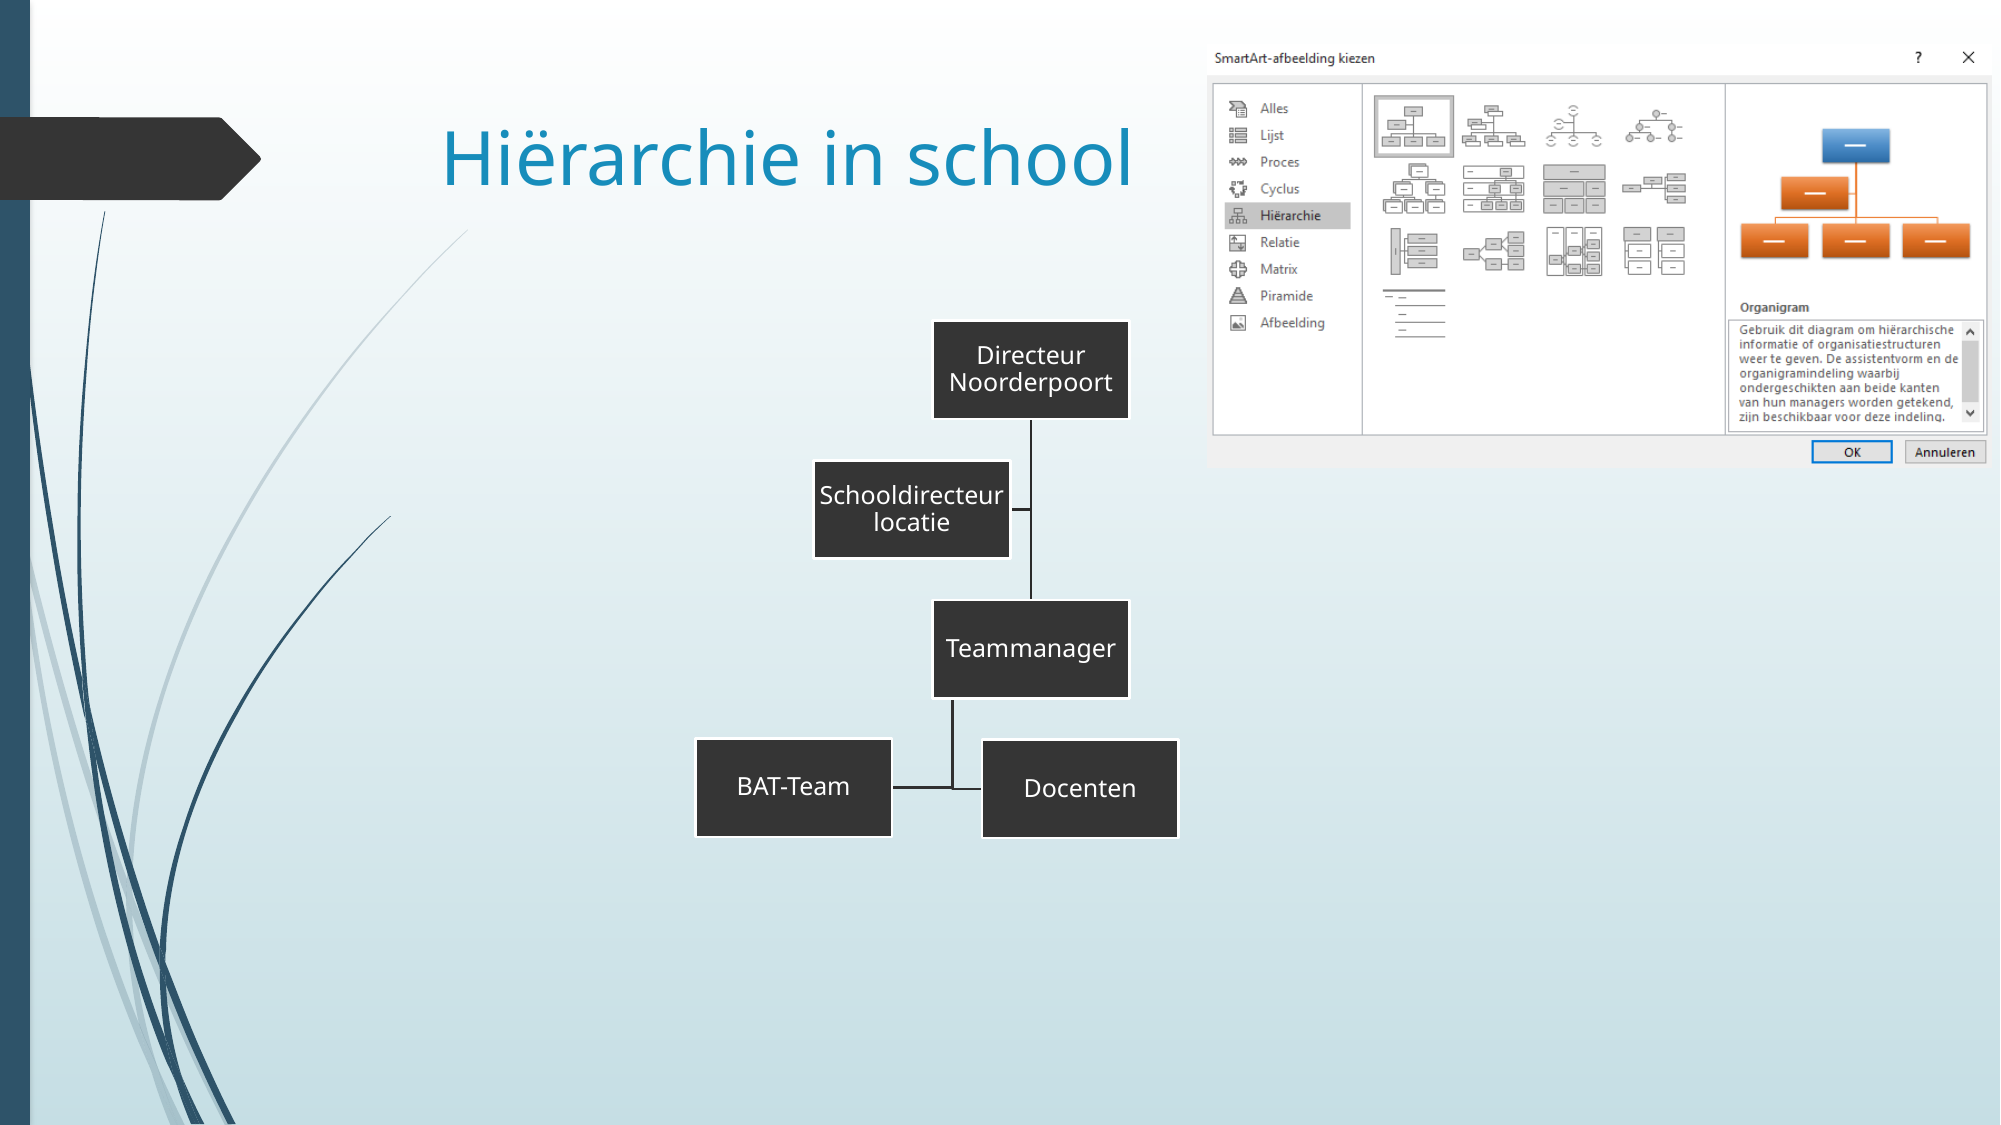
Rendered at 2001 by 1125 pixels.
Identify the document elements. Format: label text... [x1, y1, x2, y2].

title Hiërarchie in school [425, 102, 1202, 313]
picture [1207, 44, 1992, 468]
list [224, 320, 1768, 979]
